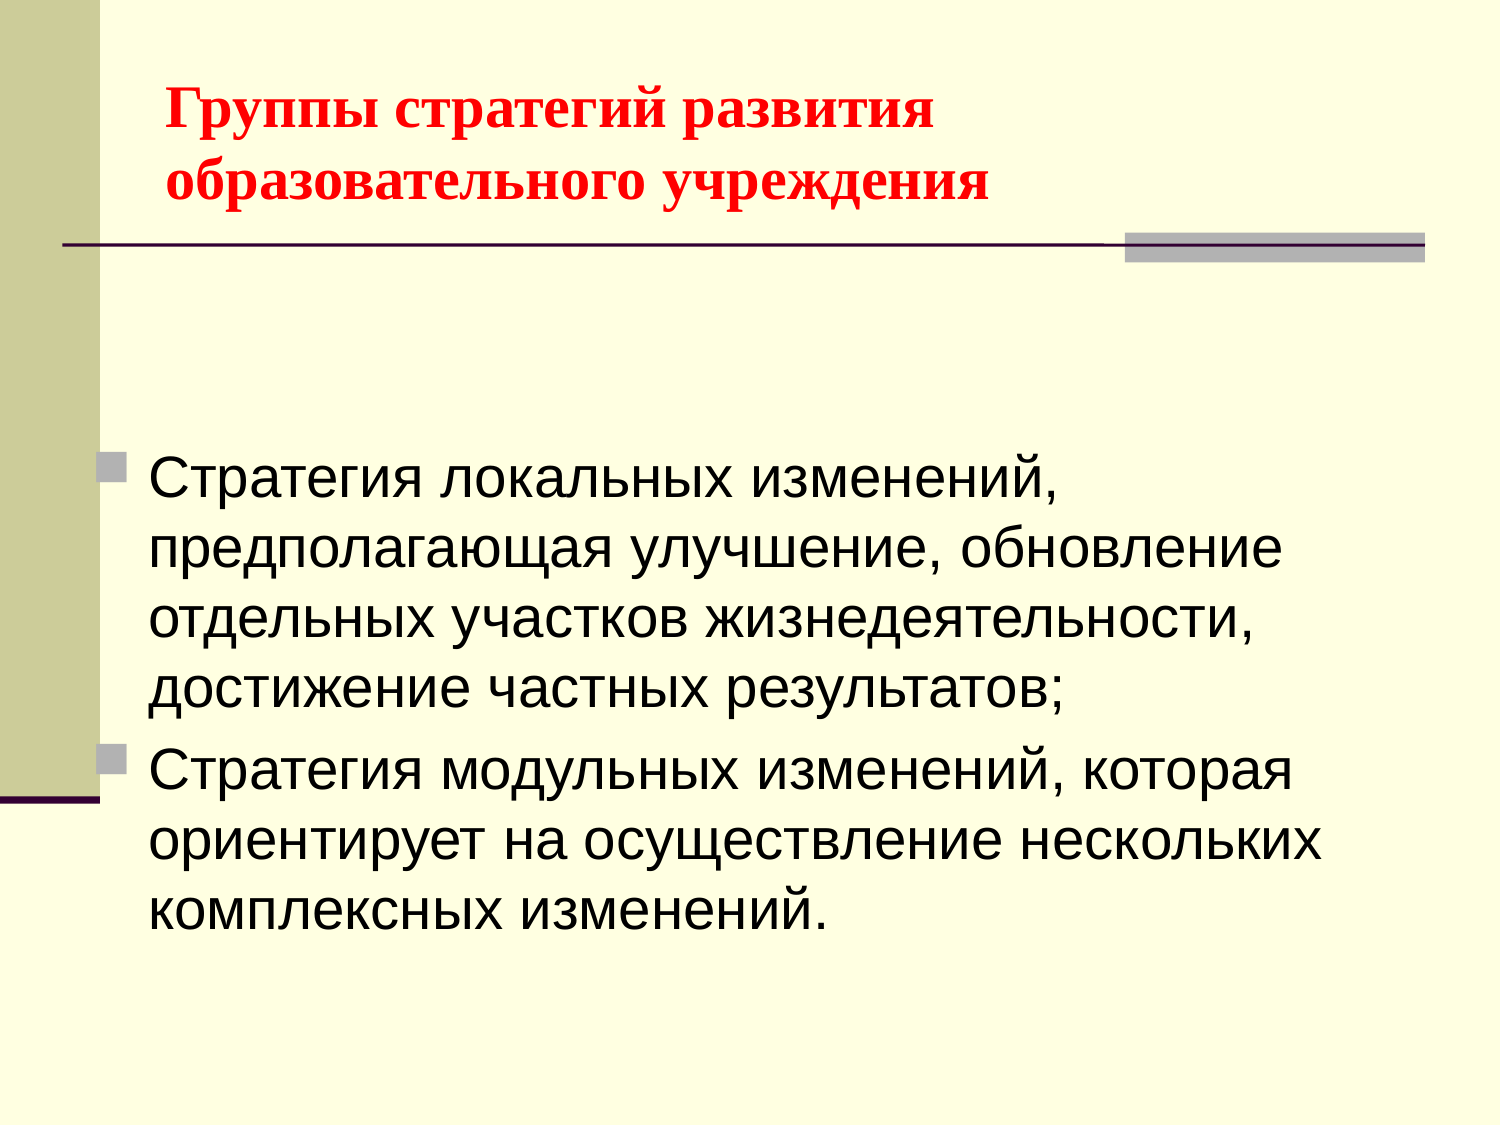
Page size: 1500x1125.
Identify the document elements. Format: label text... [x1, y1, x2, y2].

list Стратегия локальных изменений, предполагающая улучшение, обновление отдельных участков жизнедеятельности, достижение частных результатов; Стратегия модульных изменений, которая ориентирует на осуществление нескольких комплексных изменений. [76, 350, 1427, 1093]
title Группы стратегий развития образовательного учреждения [150, 45, 1425, 234]
